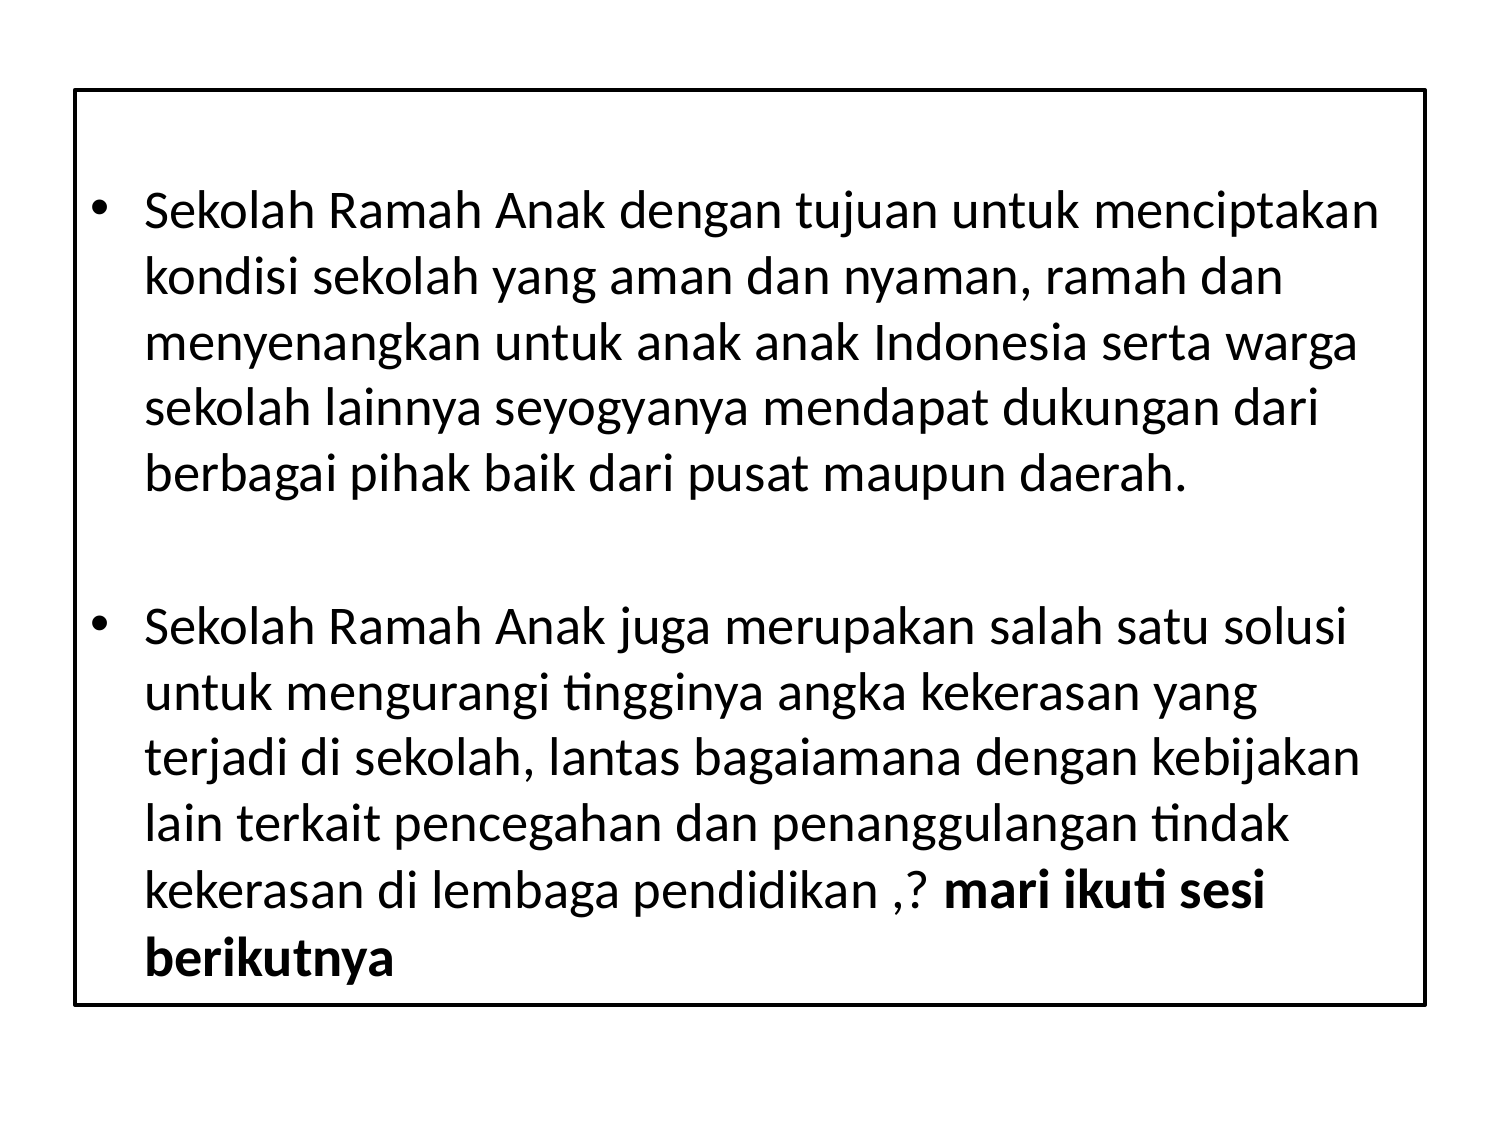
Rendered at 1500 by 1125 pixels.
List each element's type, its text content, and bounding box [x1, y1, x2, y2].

list Sekolah Ramah Anak dengan tujuan untuk menciptakan kondisi sekolah yang aman dan nyaman, ramah dan menyenangkan untuk anak anak Indonesia serta warga sekolah lainnya seyogyanya mendapat dukungan dari berbagai pihak baik dari pusat maupun daerah. Sekolah Ramah Anak juga merupakan salah satu solusi untuk mengurangi tingginya angka kekerasan yang terjadi di sekolah, lantas bagaiamana dengan kebijakan lain terkait pencegahan dan penanggulangan tindak kekerasan di lembaga pendidikan ,? mari ikuti sesi berikutnya [73, 88, 1427, 1007]
